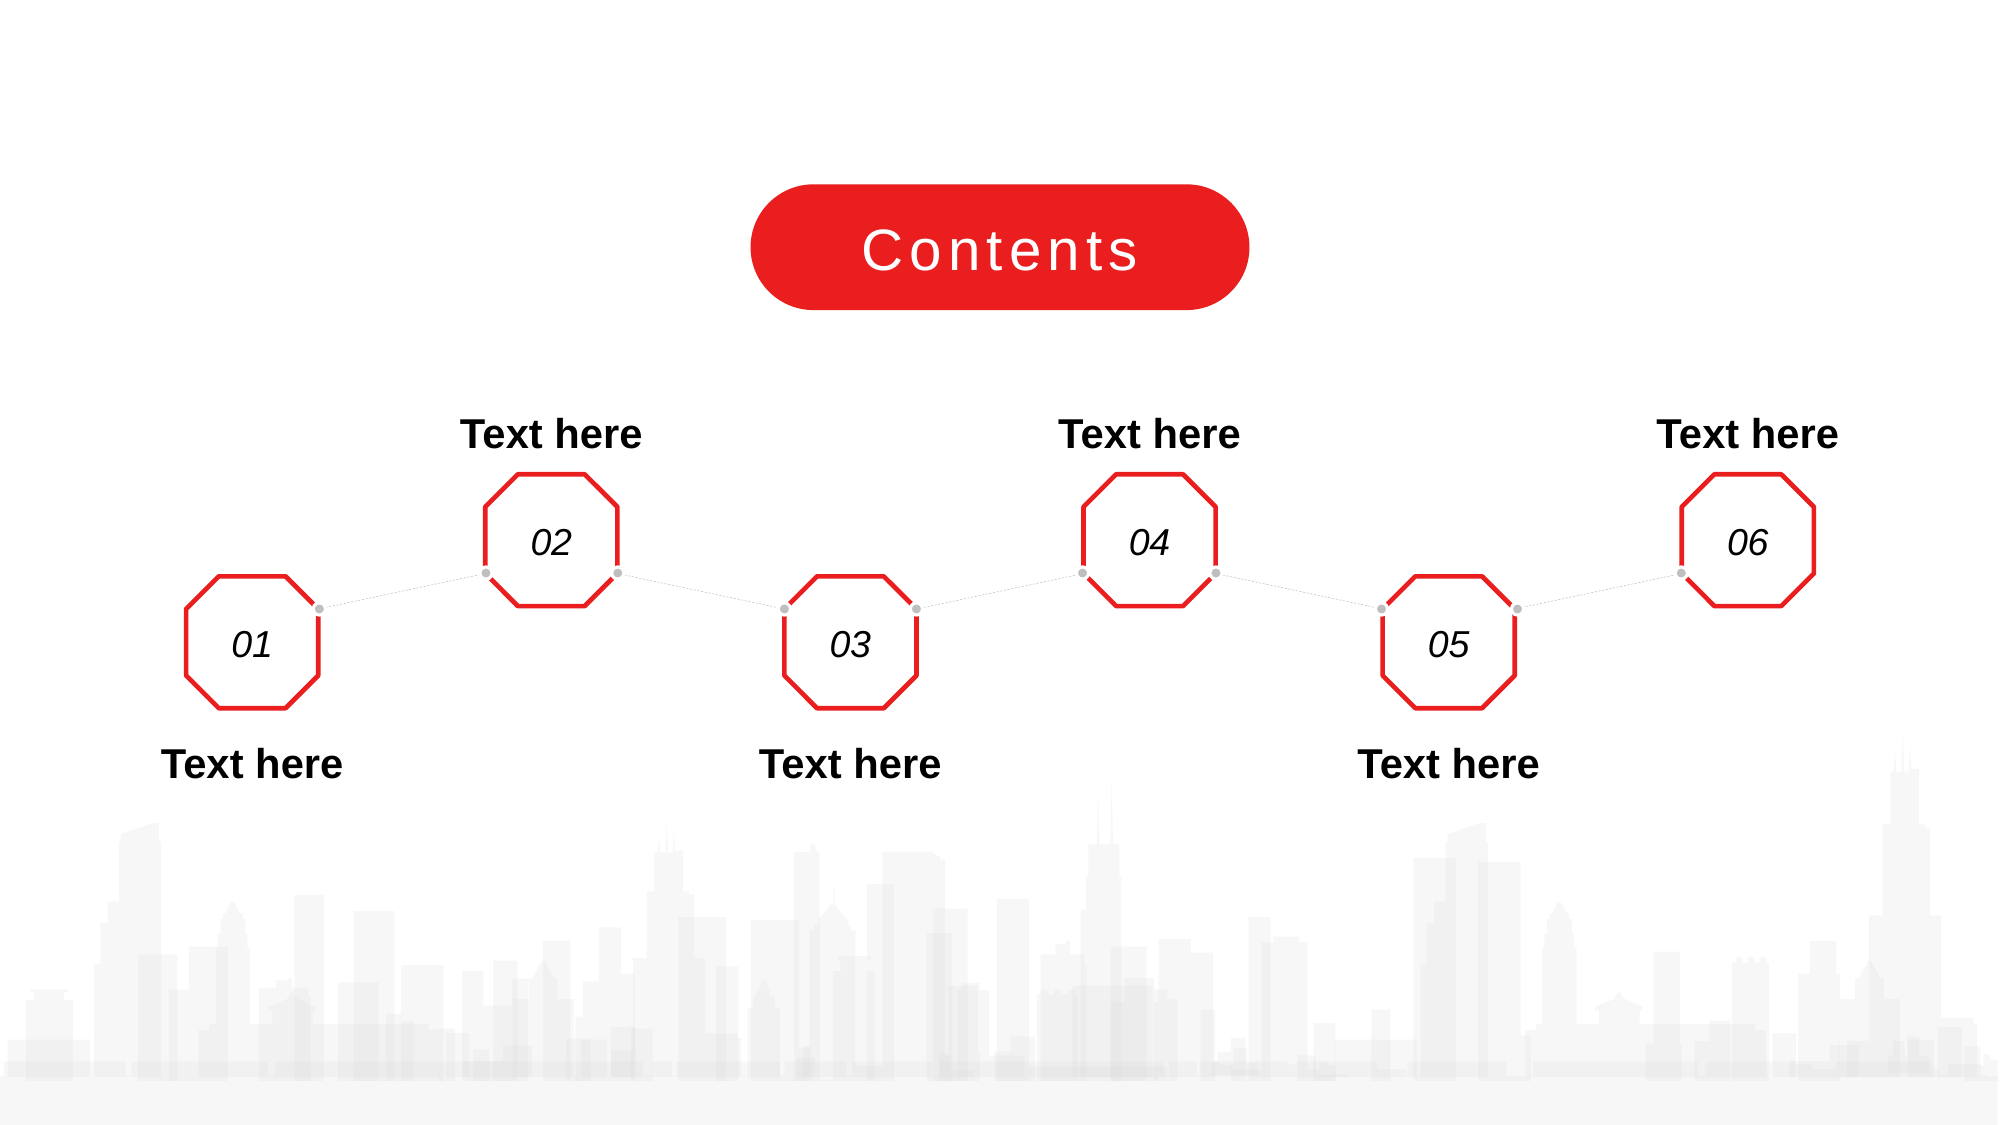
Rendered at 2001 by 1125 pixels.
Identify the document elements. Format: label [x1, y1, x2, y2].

text_box [0, 184, 1998, 1125]
